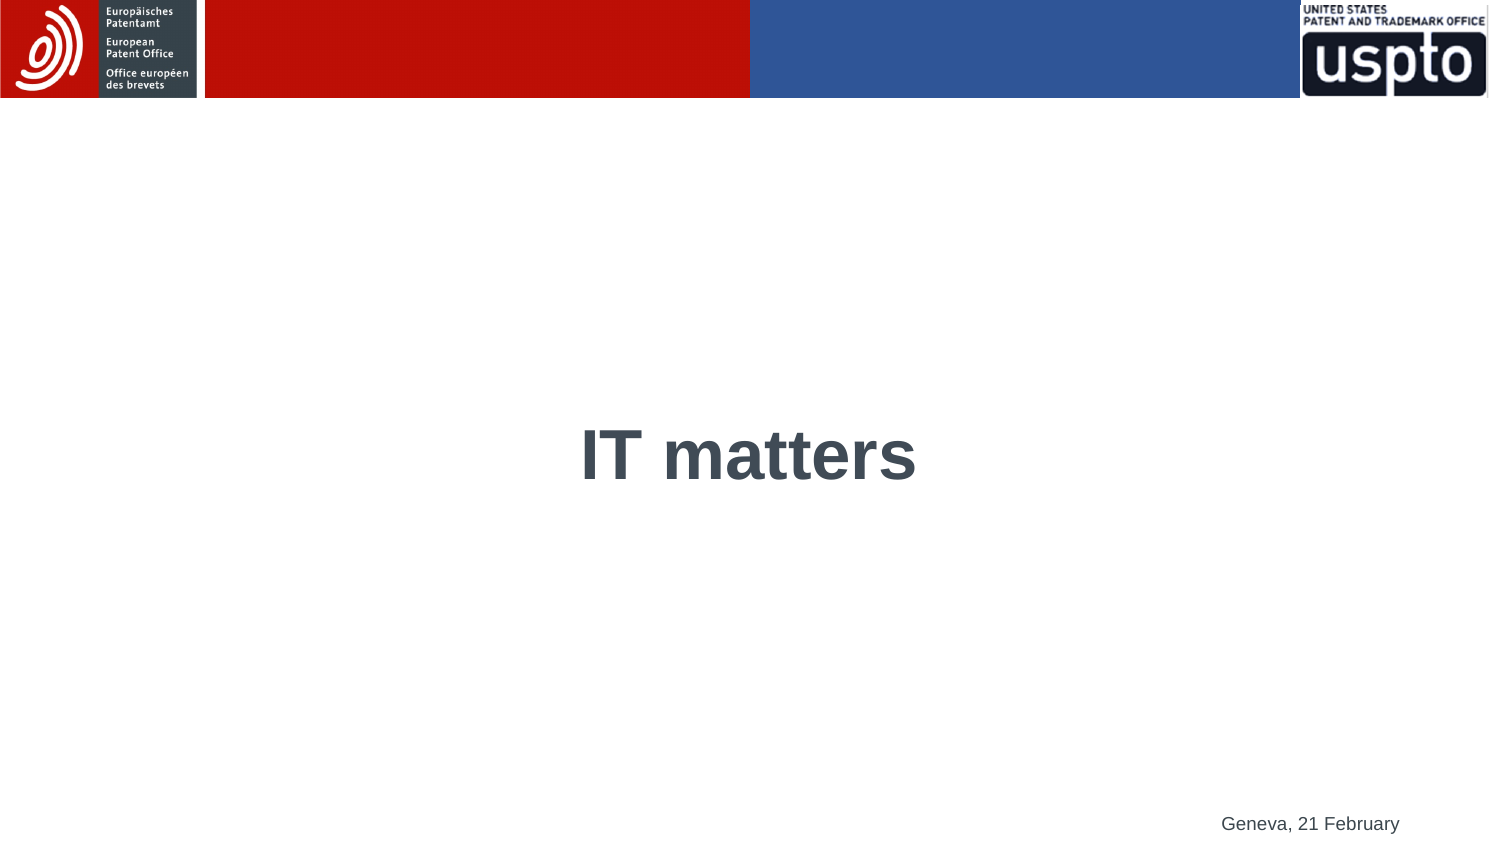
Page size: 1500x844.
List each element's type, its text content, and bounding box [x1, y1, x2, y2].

list Geneva, 21 February 2017 [1180, 776, 1400, 837]
text_box IT matters [105, 401, 1393, 490]
picture [0, 0, 1489, 98]
